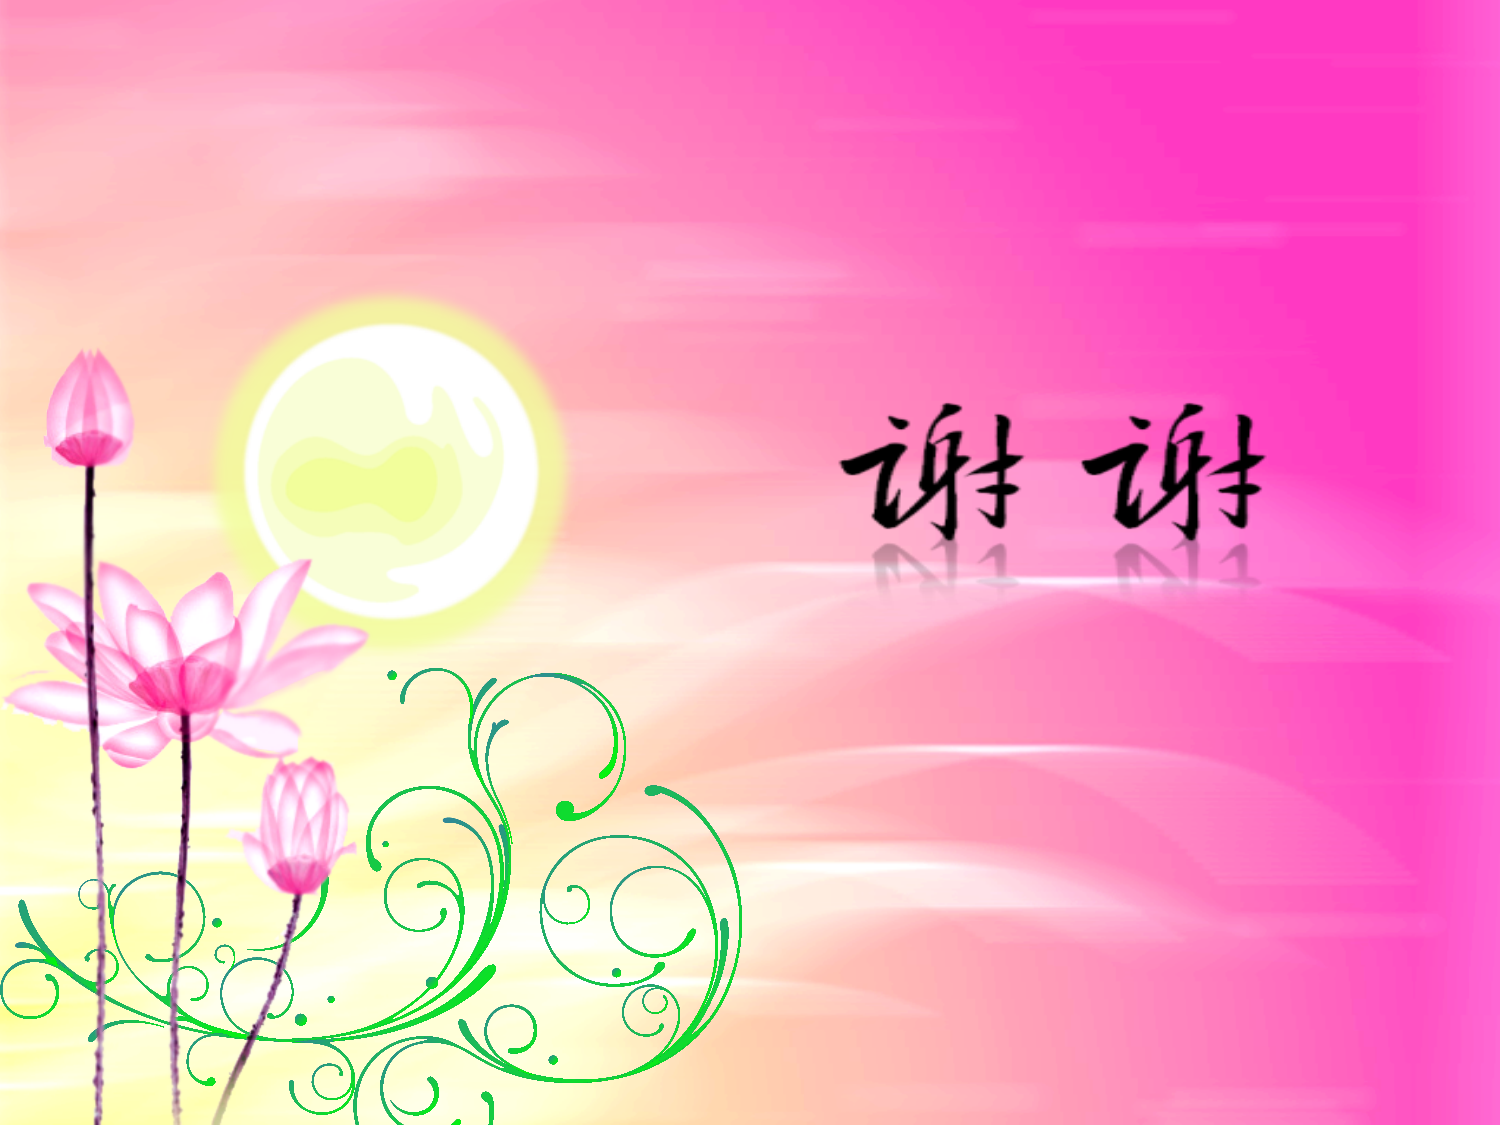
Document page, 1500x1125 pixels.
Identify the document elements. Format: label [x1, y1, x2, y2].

text_box [376, 663, 755, 1125]
picture [0, 0, 1500, 1125]
